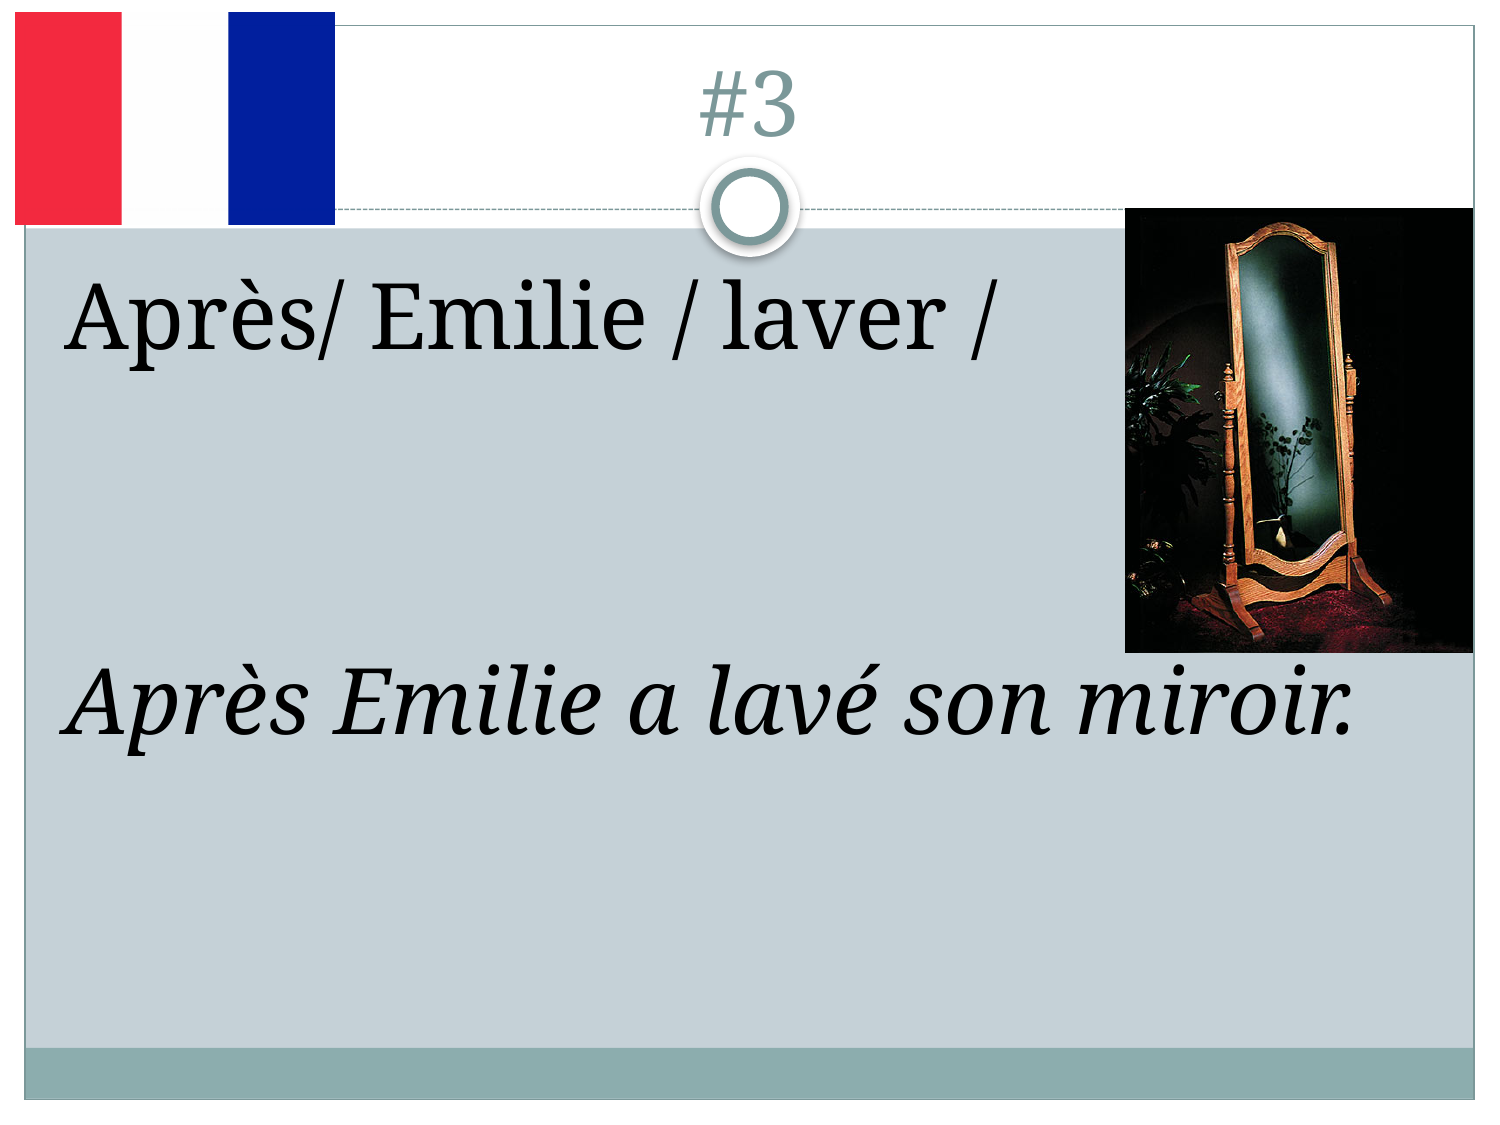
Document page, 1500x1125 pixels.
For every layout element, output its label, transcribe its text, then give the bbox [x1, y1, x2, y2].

title #3 [340, 37, 1450, 162]
picture [15, 12, 335, 225]
picture [1124, 208, 1474, 654]
list Après/ Emilie / laver / Après Emilie a lavé son miroir. [49, 250, 1473, 1001]
